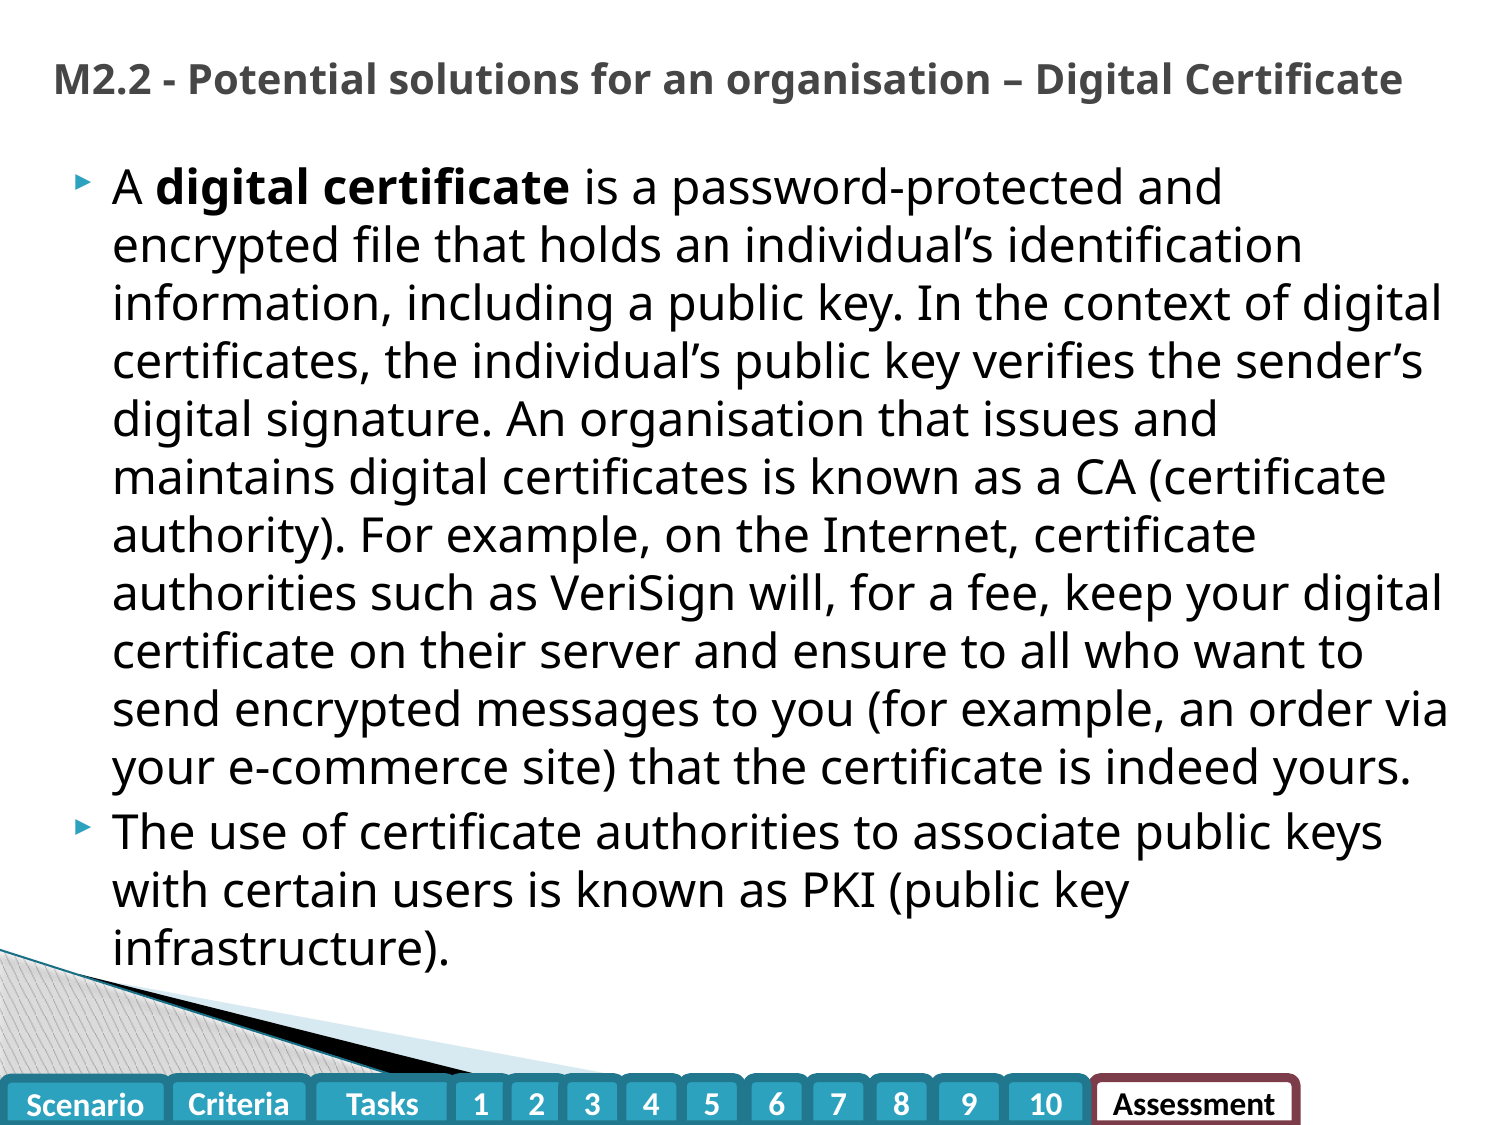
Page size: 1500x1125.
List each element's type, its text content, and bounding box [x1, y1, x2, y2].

list A digital certificate is a password-protected and encrypted file that holds an individual’s identification information, including a public key. In the context of digital certificates, the individual’s public key verifies the sender’s digital signature. An organisation that issues and maintains digital certificates is known as a CA (certificate authority). For example, on the Internet, certificate authorities such as VeriSign will, for a fee, keep your digital certificate on their server and ensure to all who want to send encrypted messages to you (for example, an order via your e-commerce site) that the certificate is indeed yours. The use of certificate authorities to associate public keys with certain users is known as PKI (public key infrastructure). [41, 149, 1471, 1047]
title M2.2 - Potential solutions for an organisation – Digital Certificate [37, 19, 1471, 138]
